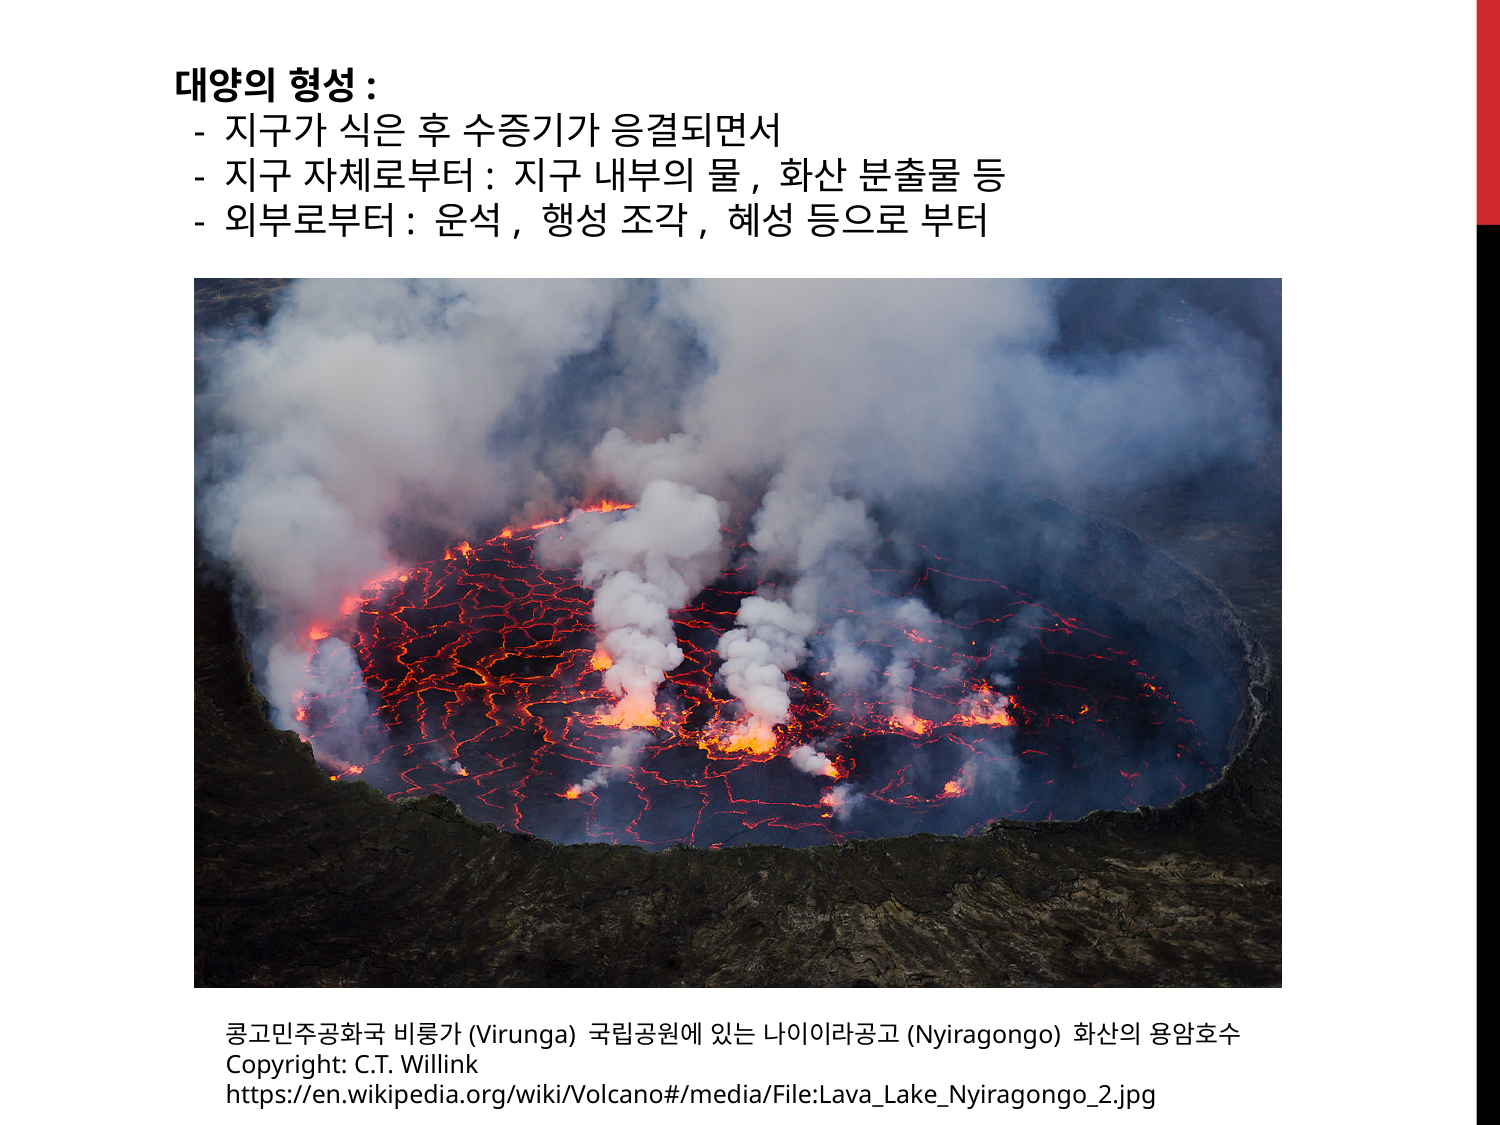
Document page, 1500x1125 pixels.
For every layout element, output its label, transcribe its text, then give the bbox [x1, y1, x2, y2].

picture [194, 278, 1282, 989]
text_box 대양의 형성: - 지구가 식은 후 수증기가 응결되면서 - 지구 자체로부터: 지구 내부의 물, 화산 분출물 등 - 외부로부터: 운석, 행성 조각, 혜성 등으로 부터 [159, 54, 1365, 250]
text_box 콩고민주공화국 비룽가(Virunga) 국립공원에 있는 나이이라공고(Nyiragongo) 화산의 용암호수 Copyright: C.T. Willink https://en.wikipedia.org/wiki/Volcano#/media/File:Lava_Lake_Nyiragongo_2.jpg [210, 1011, 1257, 1116]
